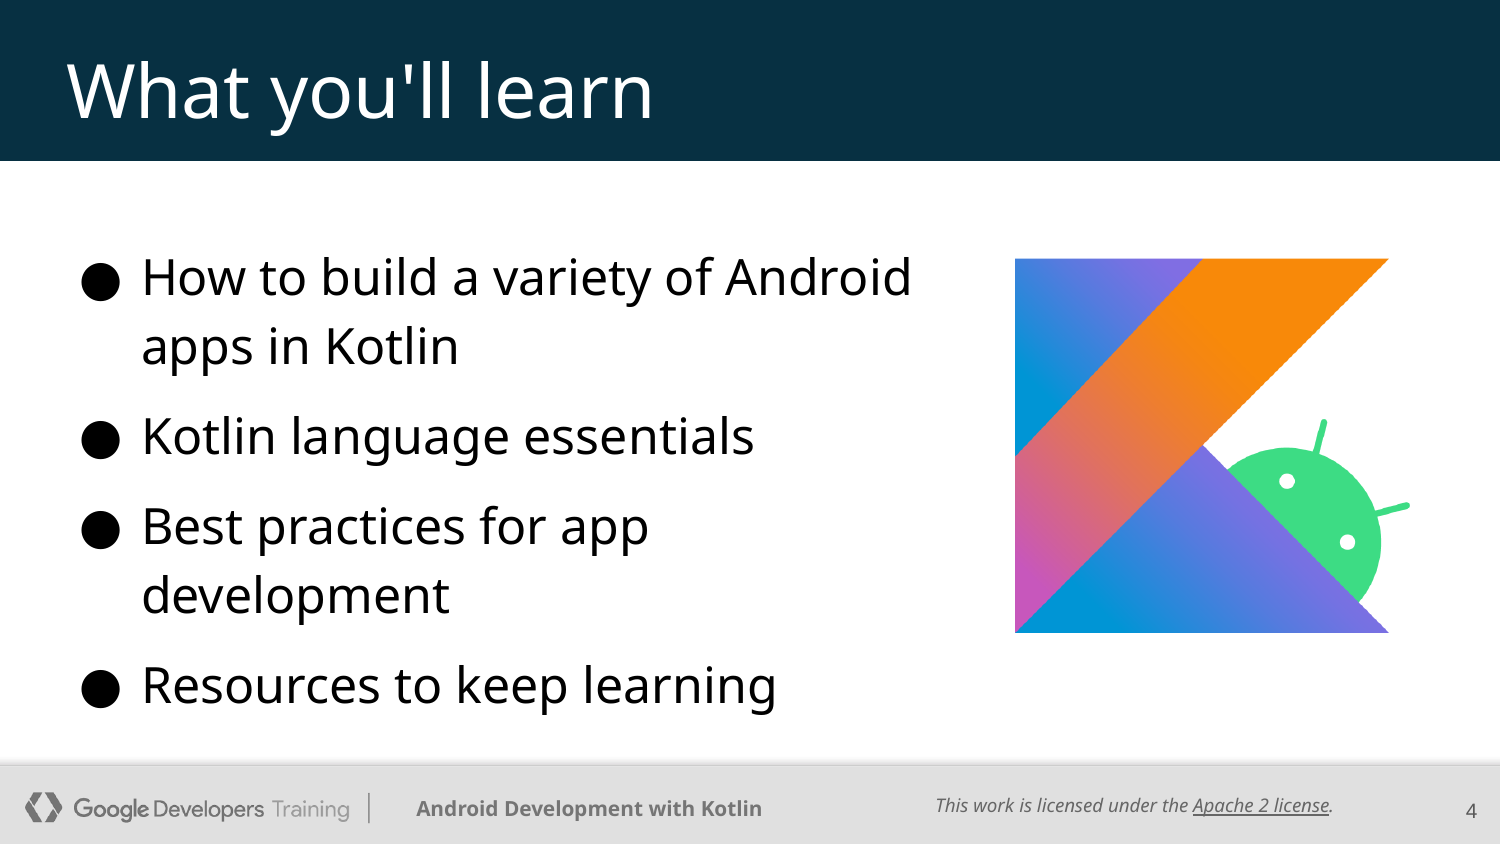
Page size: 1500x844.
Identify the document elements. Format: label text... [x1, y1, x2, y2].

picture [0, 161, 1500, 844]
list How to build a variety of Android apps in Kotlin Kotlin language essentials Best practices for app development Resources to keep learning [51, 140, 951, 638]
title What you'll learn [51, 28, 1472, 122]
slide_number ‹#› [1402, 777, 1493, 842]
